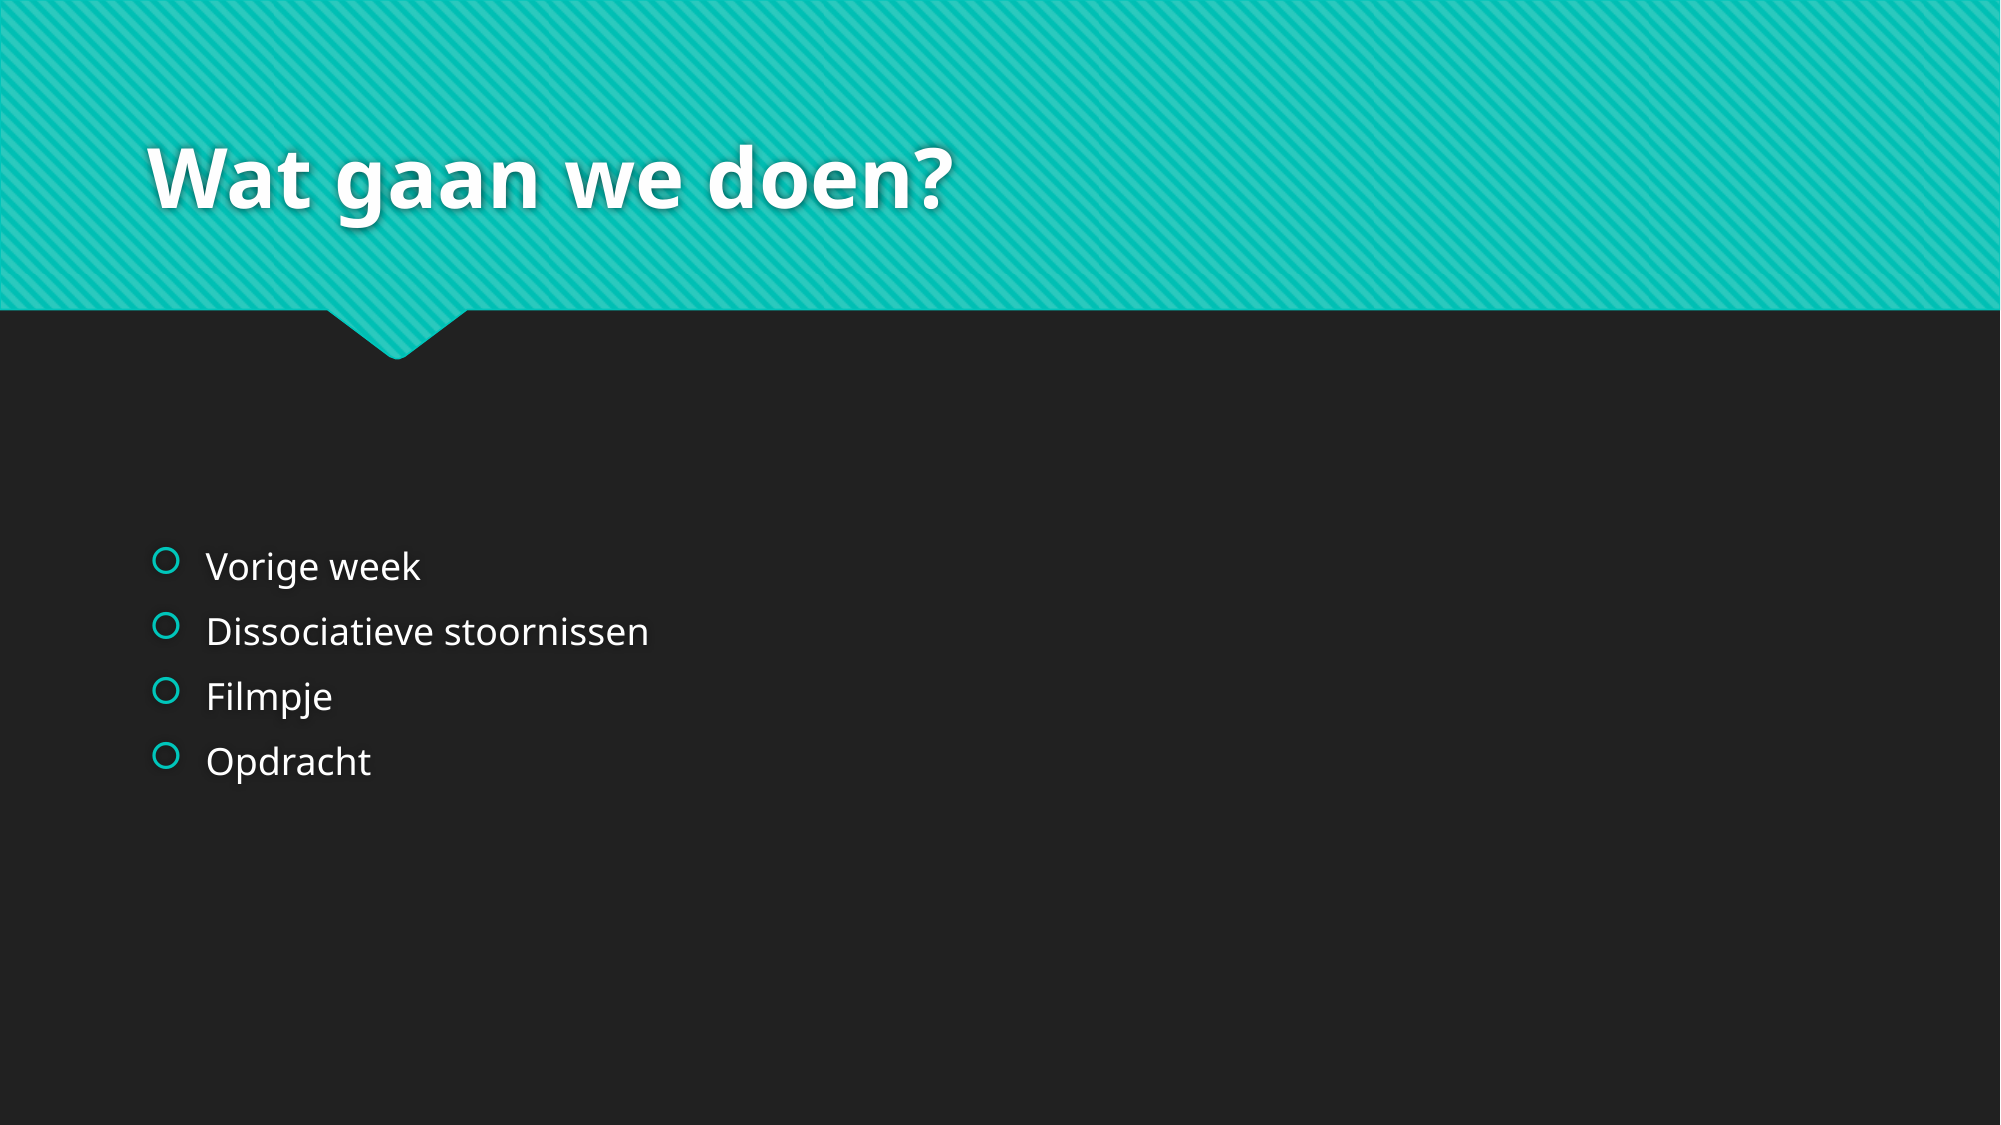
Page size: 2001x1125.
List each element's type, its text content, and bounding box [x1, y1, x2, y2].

title Wat gaan we doen? [132, 73, 1868, 233]
list Vorige week Dissociatieve stoornissen Filmpje Opdracht [134, 364, 1866, 962]
